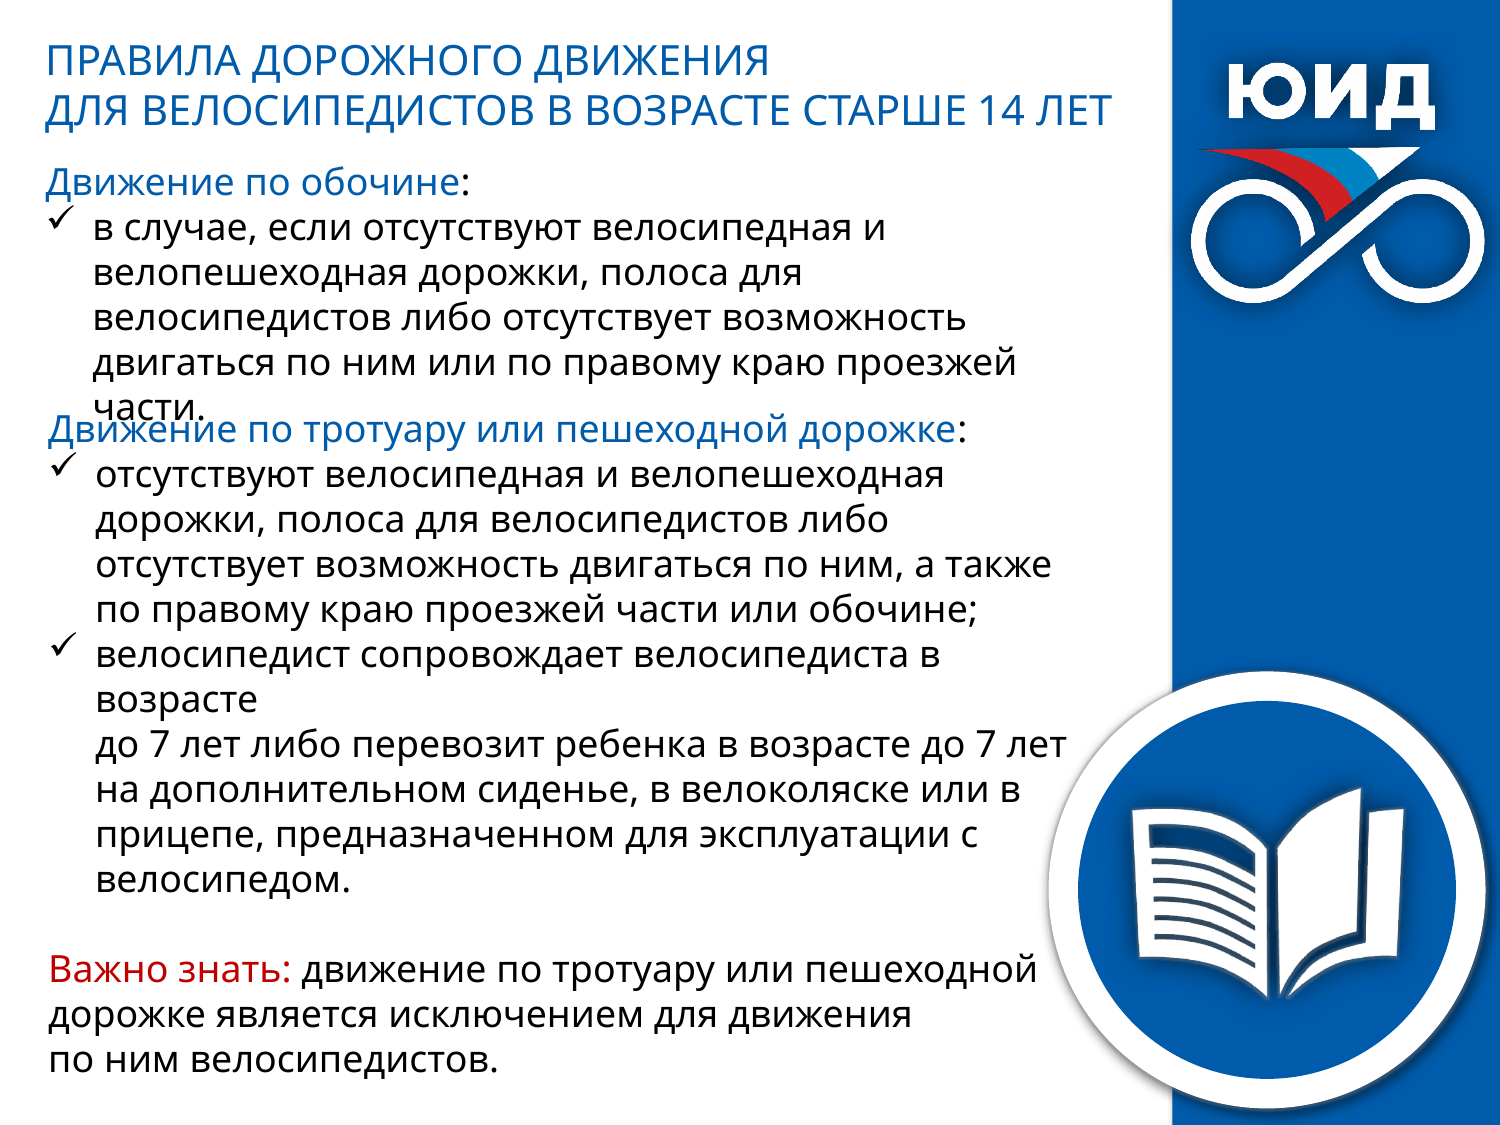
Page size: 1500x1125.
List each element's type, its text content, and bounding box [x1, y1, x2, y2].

text_box Движение по обочине: в случае, если отсутствуют велосипедная и велопешеходная дорожки, полоса для велосипедистов либо отсутствует возможность двигаться по ним или по правому краю проезжей части. [30, 150, 1048, 436]
text_box Движение по тротуару или пешеходной дорожке: отсутствуют велосипедная и велопешеходная дорожки, полоса для велосипедистов либо отсутствует возможность двигаться по ним, а также по правому краю проезжей части или обочине; велосипедист сопровождает велосипедиста в возрасте до 7 лет либо перевозит ребенка в возрасте до 7 лет на дополнительном сиденье, в велоколяске или в прицепе, предназначенном для эксплуатации с велосипедом. Важно знать: движение по тротуару или пешеходной дорожке является исключением для движения по ним велосипедистов. [33, 398, 1048, 1088]
text_box ПРАВИЛА ДОРОЖНОГО ДВИЖЕНИЯ ДЛЯ ВЕЛОСИПЕДИСТОВ В ВОЗРАСТЕ СТАРШЕ 14 ЛЕТ [31, 26, 1048, 142]
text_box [1048, 0, 1500, 1125]
